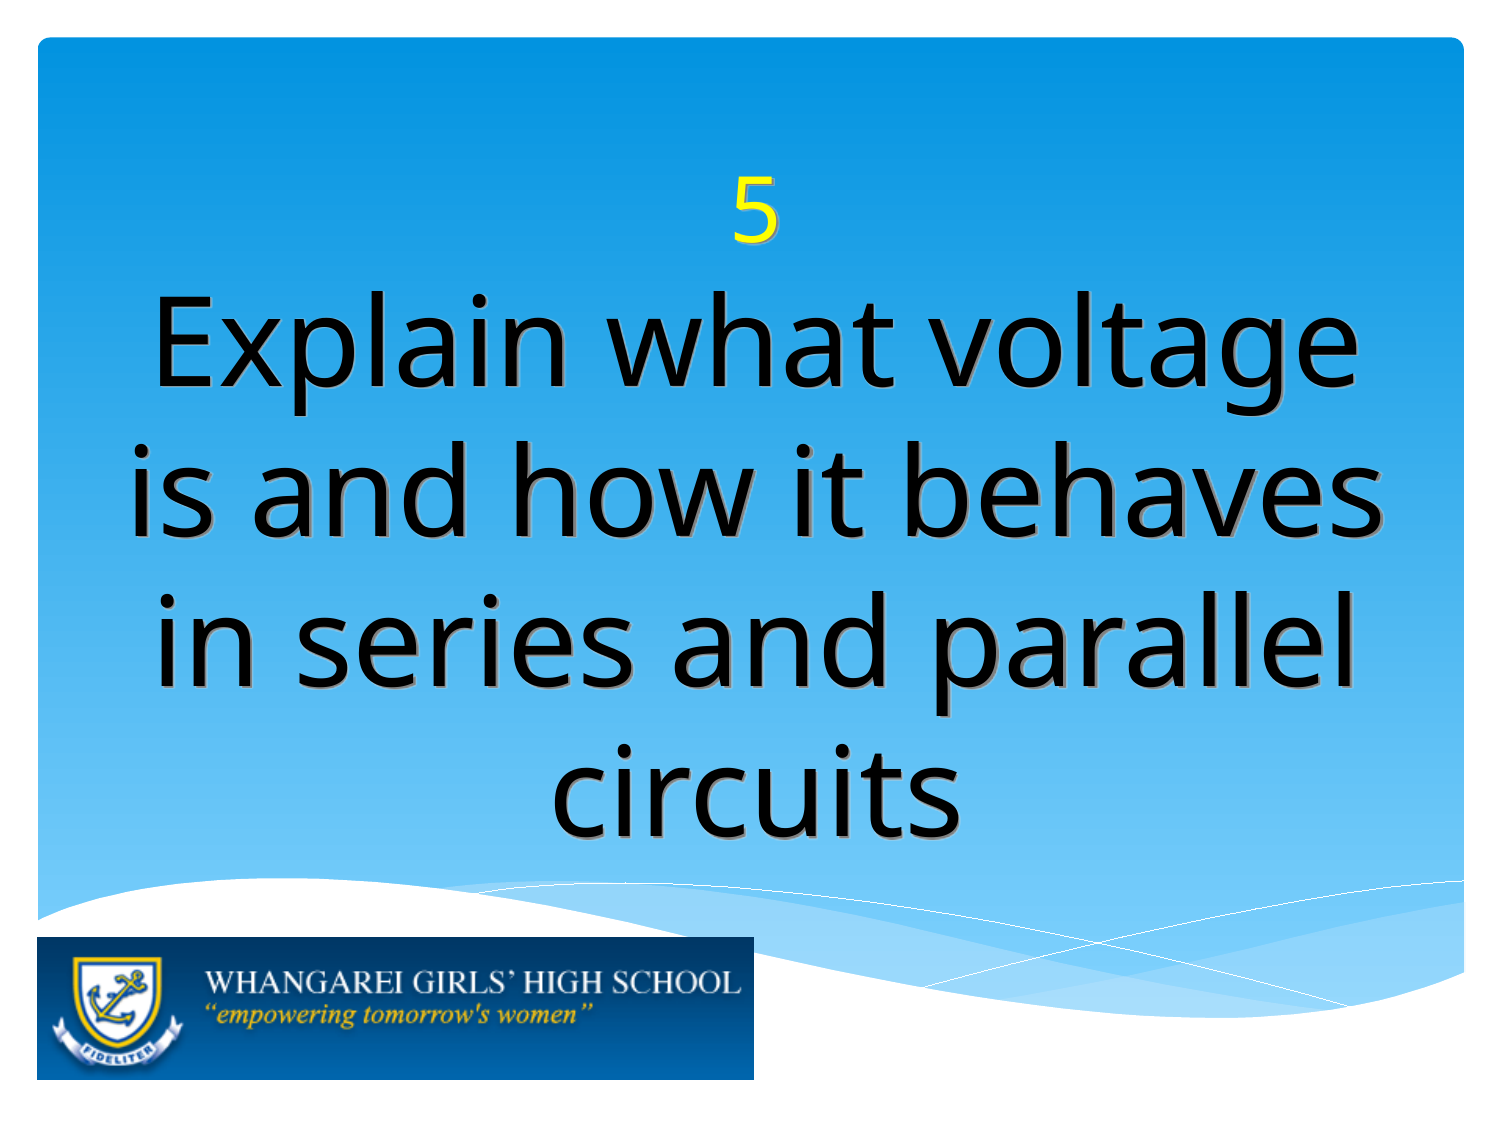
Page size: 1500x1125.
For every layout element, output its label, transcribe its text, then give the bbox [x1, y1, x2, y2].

picture [37, 937, 754, 1080]
text_box 5 Explain what voltage is and how it behaves in series and parallel circuits [74, 99, 1438, 913]
